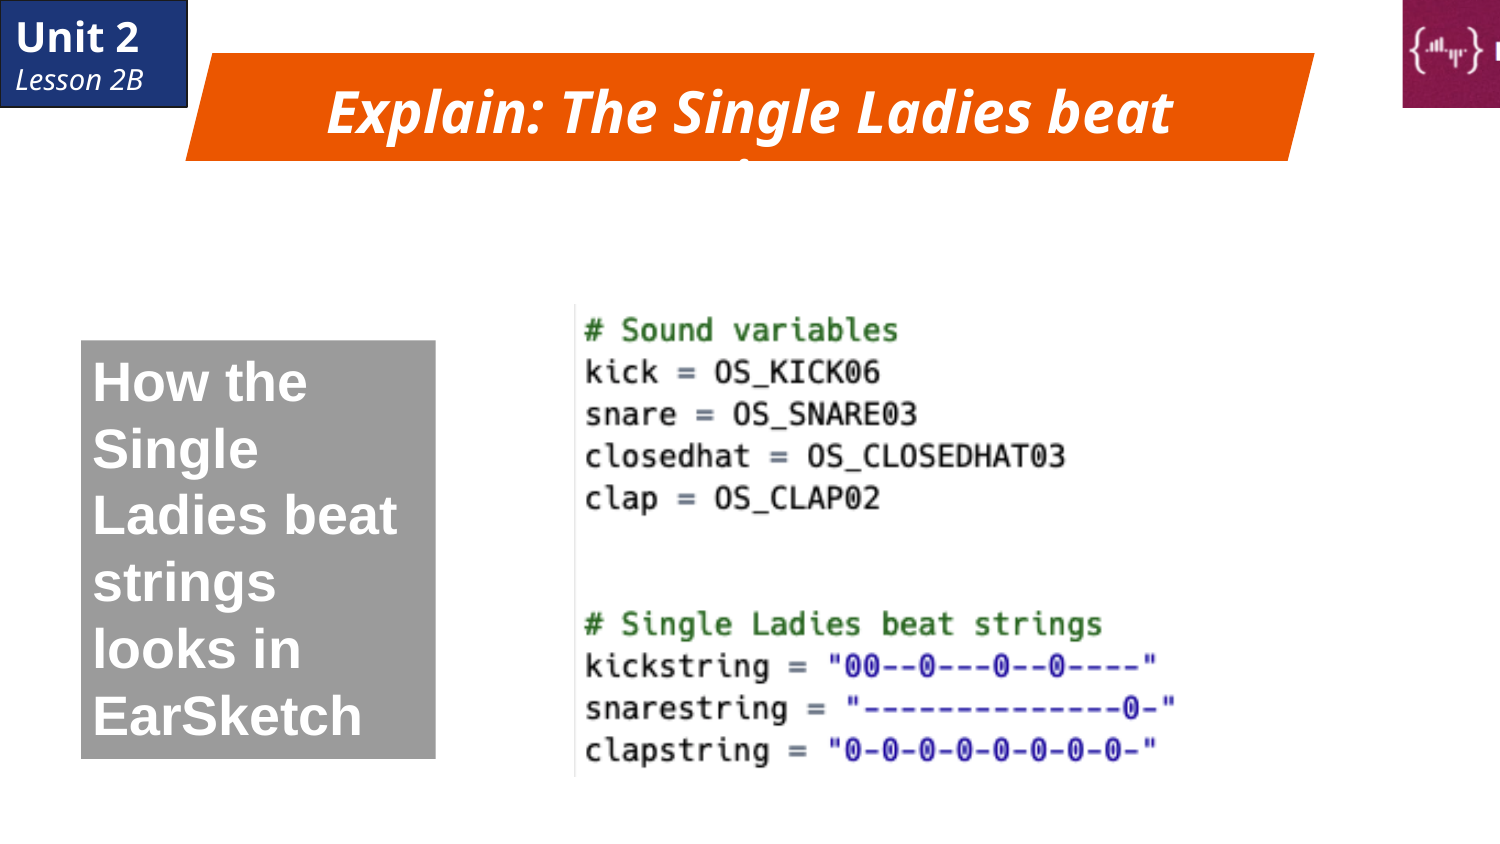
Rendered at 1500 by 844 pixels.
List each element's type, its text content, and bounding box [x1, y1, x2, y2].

text_box Unit 2 Lesson 2B [0, 0, 187, 108]
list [574, 304, 1205, 777]
text_box Explain: The Single Ladies beat strings [221, 60, 1279, 155]
text_box [185, 53, 1315, 161]
title How the Single Ladies beat strings looks in EarSketch [81, 340, 436, 759]
picture [1402, 0, 1500, 108]
